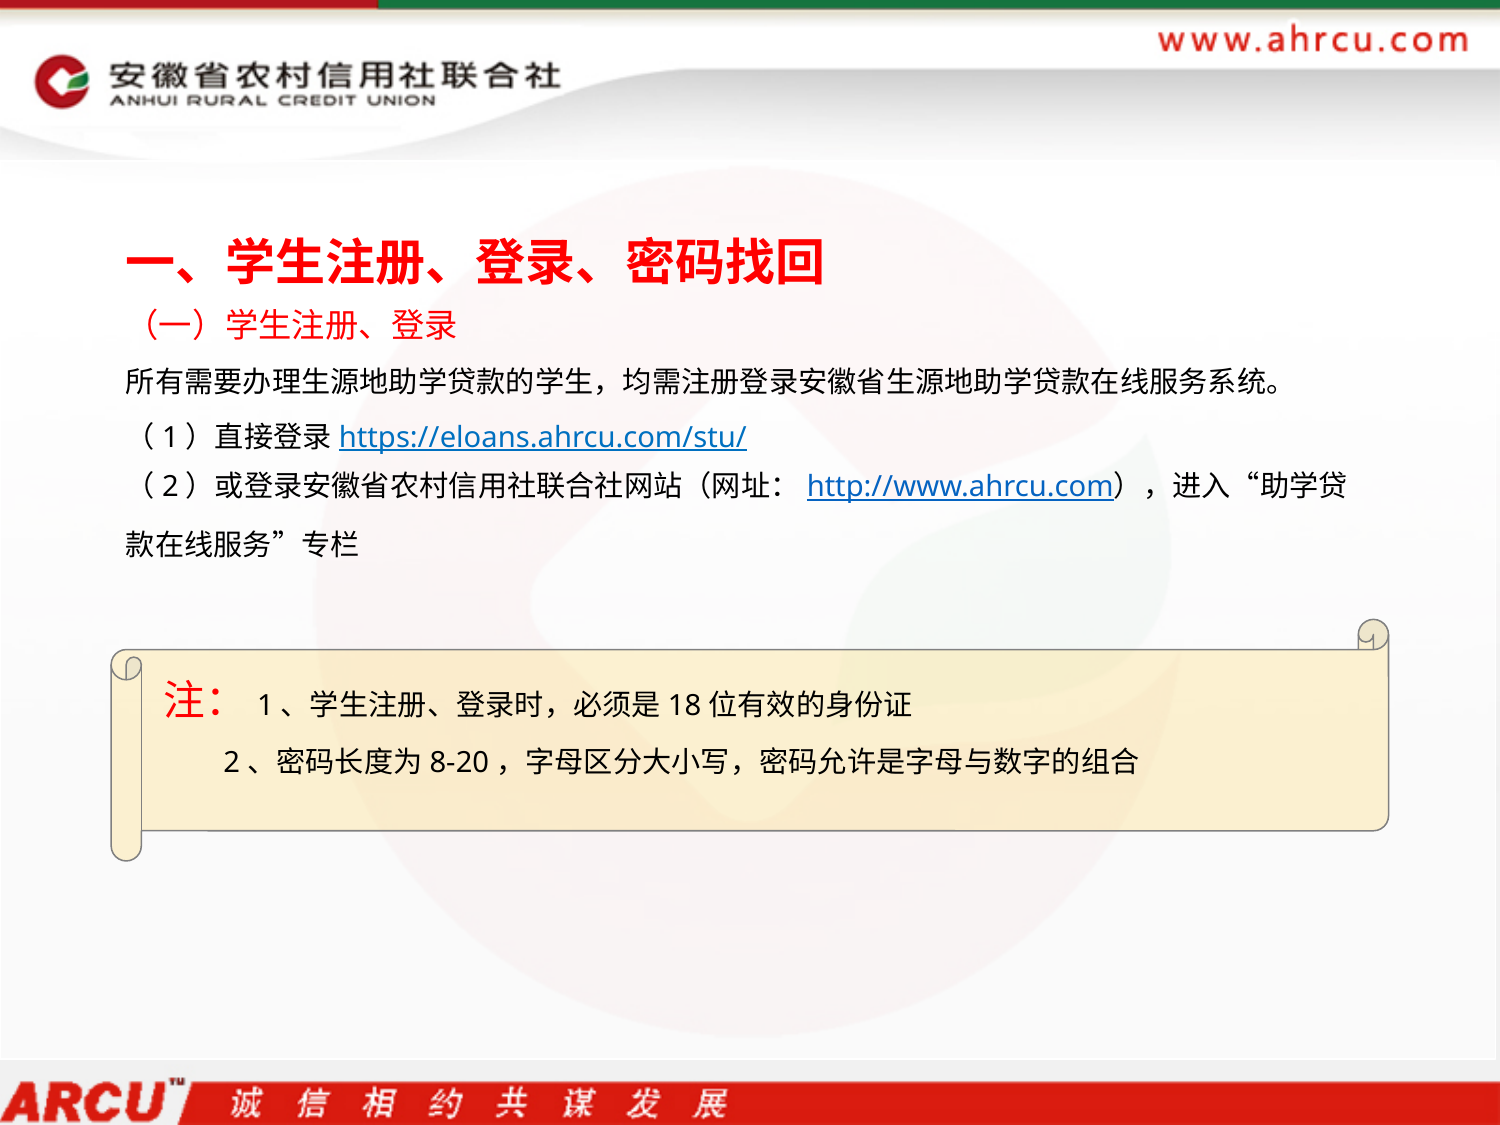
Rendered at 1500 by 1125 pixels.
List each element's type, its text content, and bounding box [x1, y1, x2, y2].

text_box 一、学生注册、登录、密码找回 （一）学生注册、登录 所有需要办理生源地助学贷款的学生，均需注册登录安徽省生源地助学贷款在线服务系统。 （1）直接登录https://eloans.ahrcu.com/stu/ （2）或登录安徽省农村信用社联合社网站（网址：http://www.ahrcu.com），进入“助学贷款在线服务”专栏 注：1、学生注册、登录时，必须是18位有效的身份证 2、密码长度为8-20，字母区分大小写，密码允许是字母与数字的组合 [111, 228, 1389, 894]
picture [0, 0, 1500, 1125]
